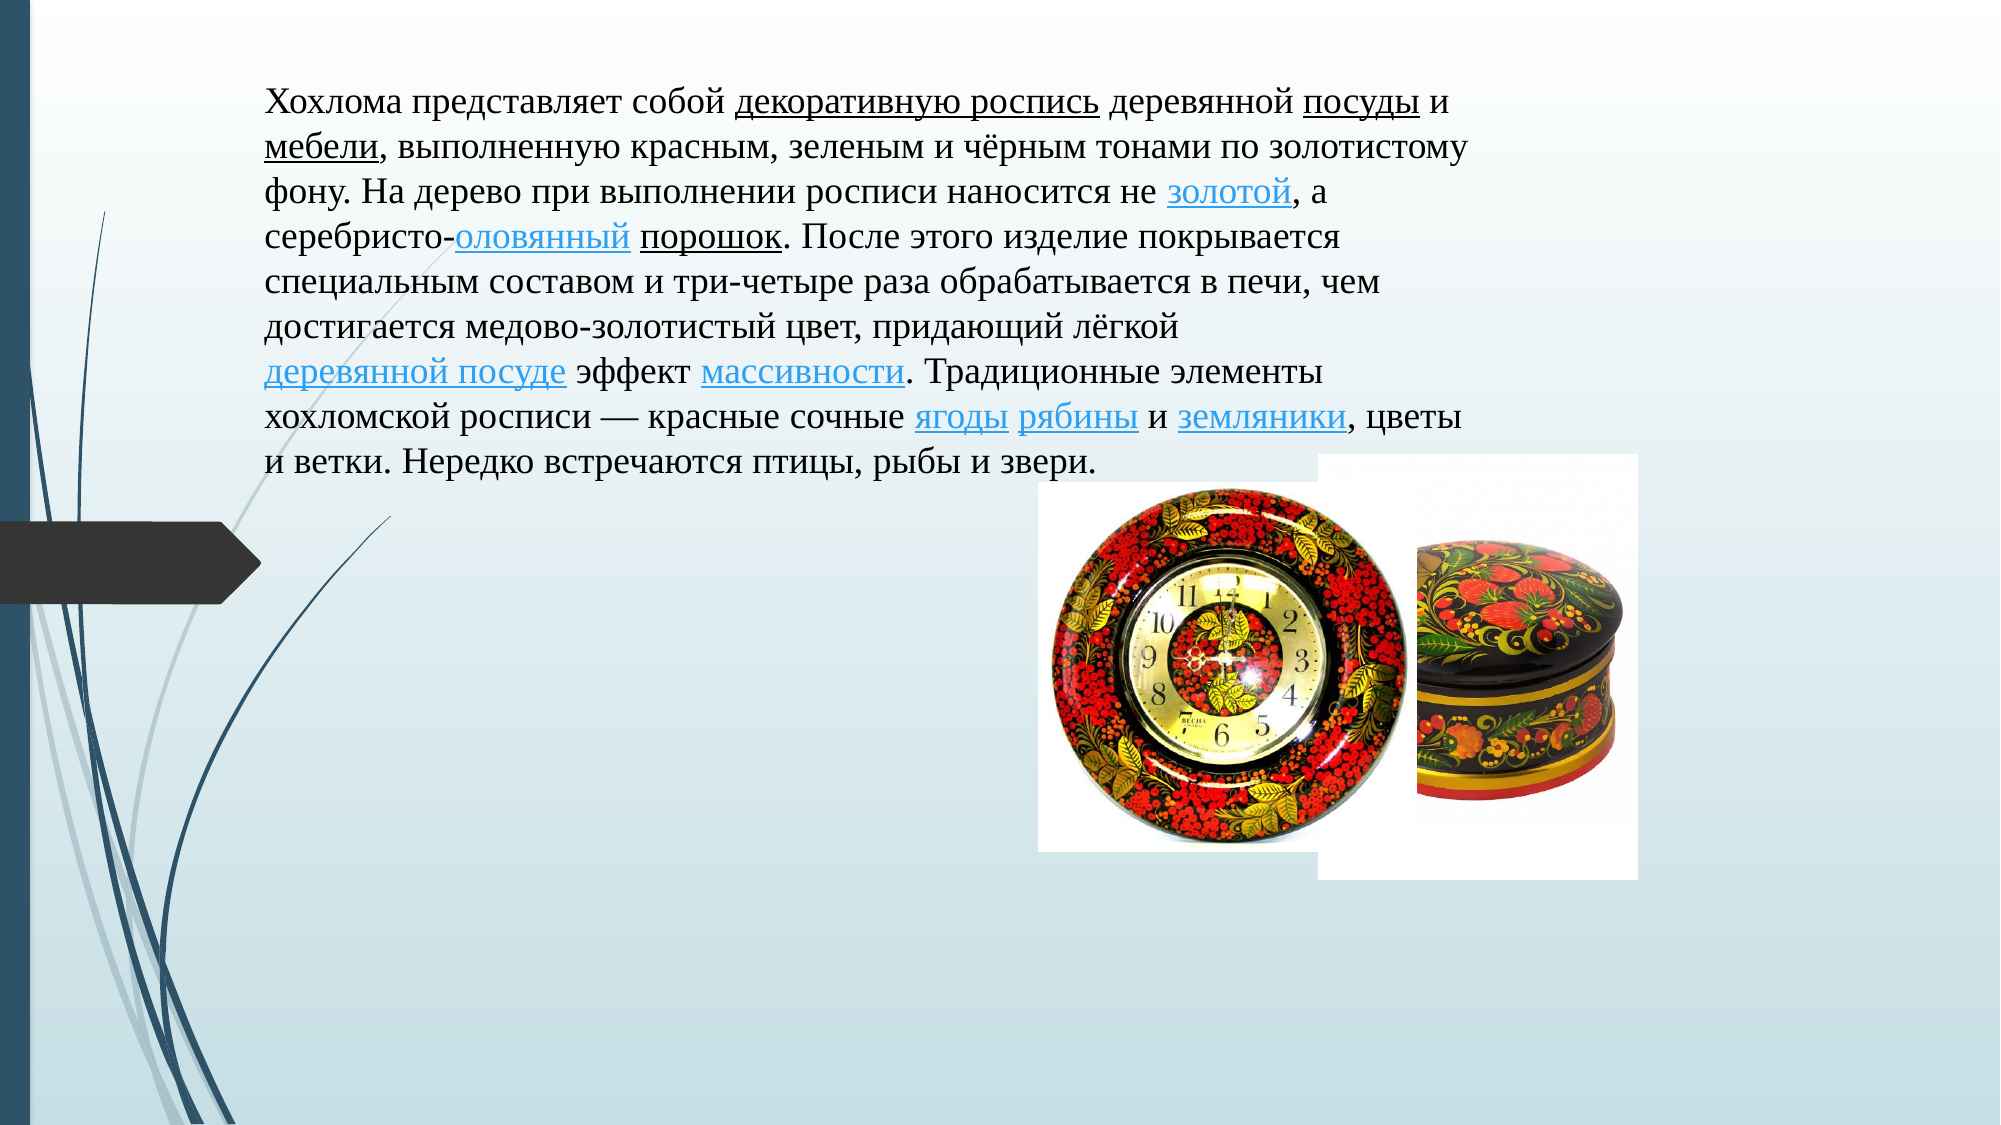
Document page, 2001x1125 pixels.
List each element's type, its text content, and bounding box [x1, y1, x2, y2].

picture [1038, 454, 1638, 880]
text_box Хохлома представляет собой декоративную роспись деревянной посуды и мебели, выполненную красным, зеленым и чёрным тонами по золотистому фону. На дерево при выполнении росписи наносится не золотой, а серебристо-оловянный порошок. После этого изделие покрывается специальным составом и три-четыре раза обрабатывается в печи, чем достигается медово-золотистый цвет, придающий лёгкой деревянной посуде эффект массивности. Традиционные элементы хохломской росписи — красные сочные ягоды рябины и земляники, цветы и ветки. Нередко встречаются птицы, рыбы и звери. [249, 69, 1500, 489]
